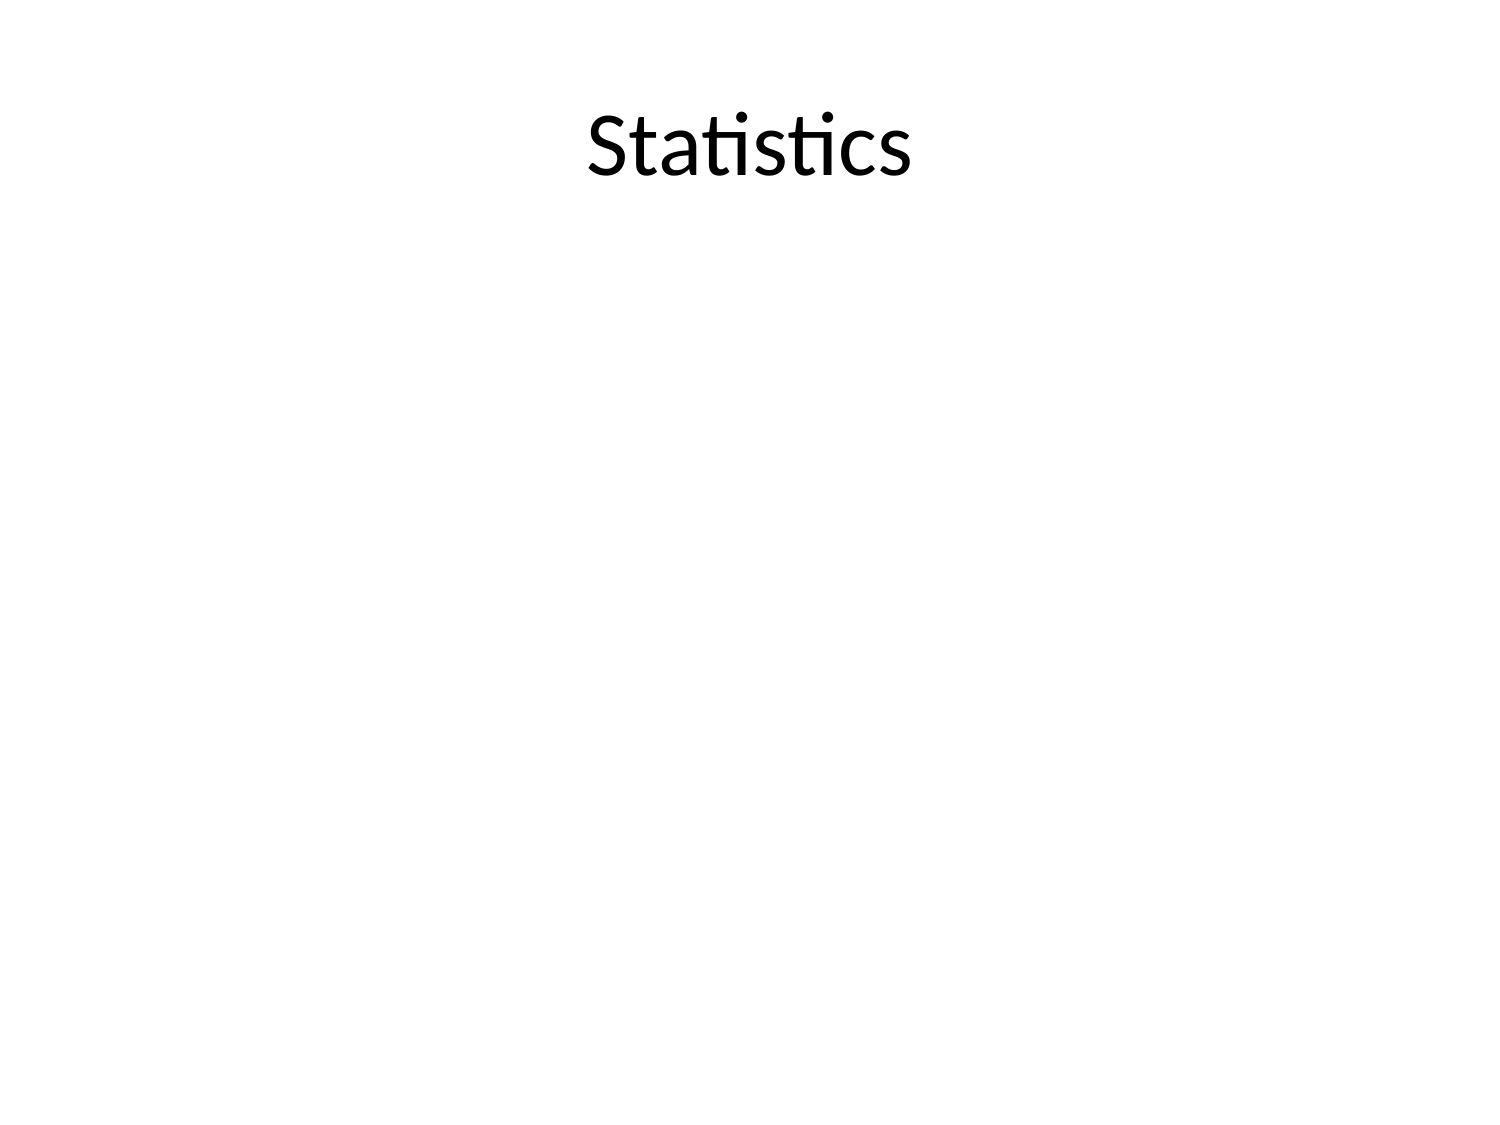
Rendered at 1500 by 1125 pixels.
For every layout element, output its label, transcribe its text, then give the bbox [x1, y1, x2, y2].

title Statistics [75, 45, 1425, 233]
